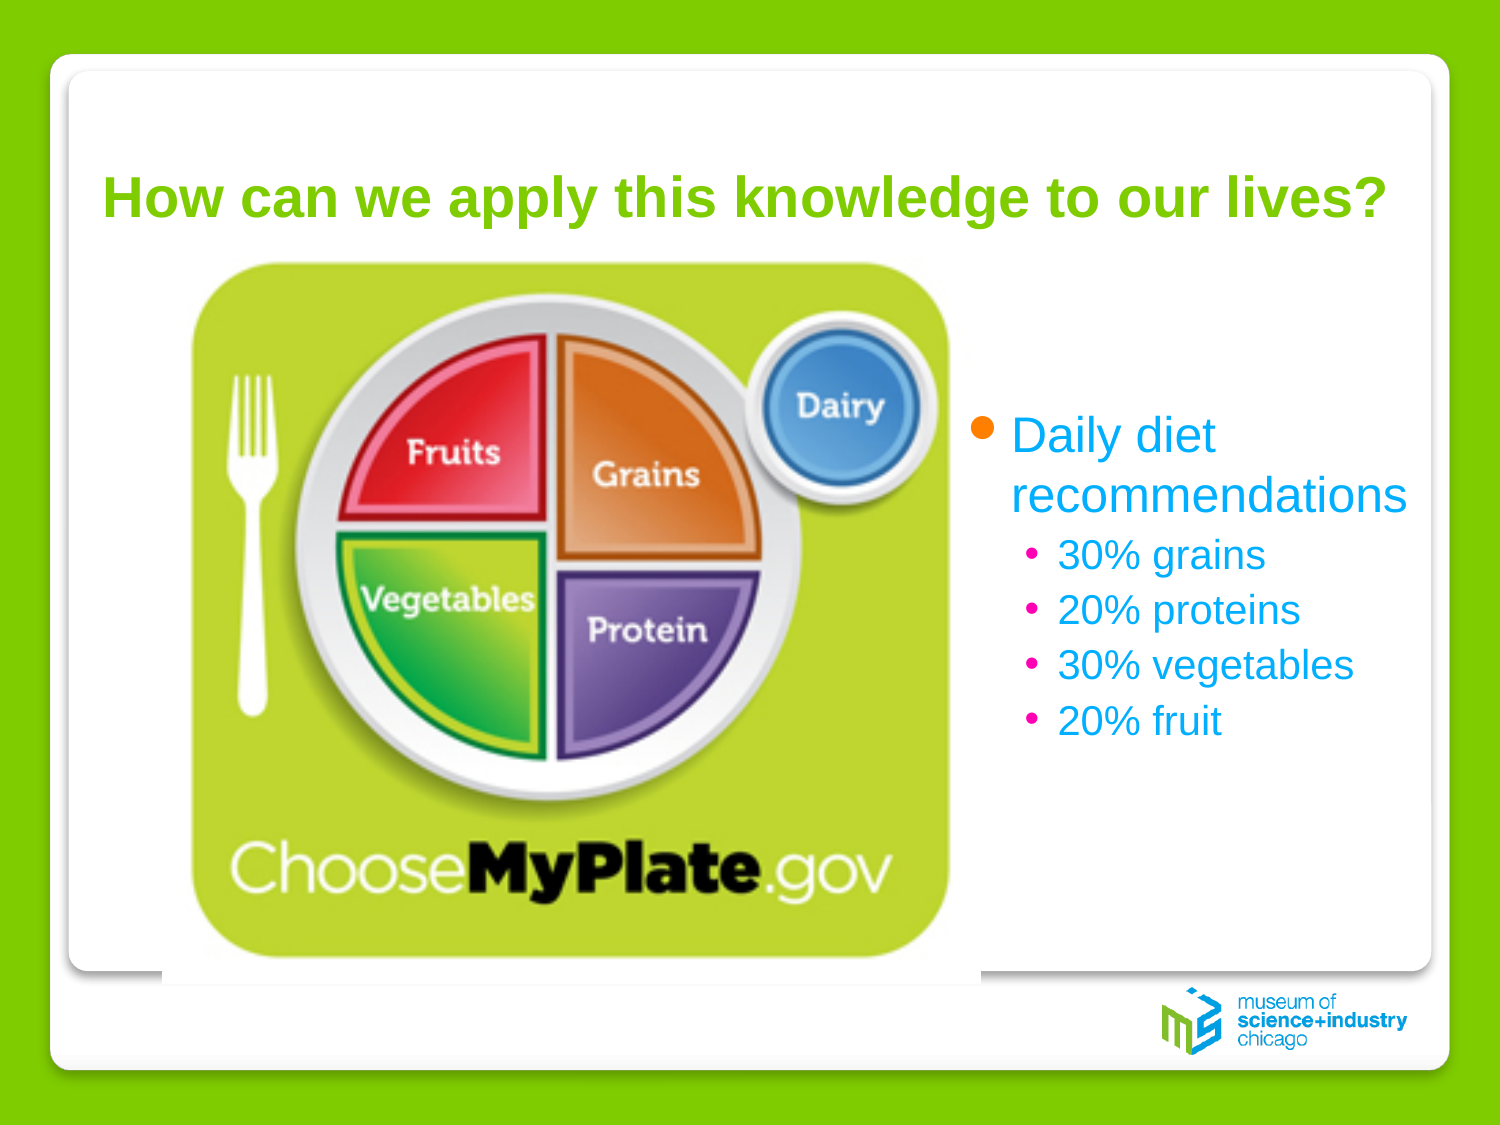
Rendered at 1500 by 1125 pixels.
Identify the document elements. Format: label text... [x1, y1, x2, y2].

list Daily diet recommendations 30% grains 20% proteins 30% vegetables 20% fruit [988, 387, 1457, 800]
title How can we apply this knowledge to our lives? [75, 86, 1418, 237]
picture [162, 238, 981, 984]
picture [1162, 987, 1407, 1055]
